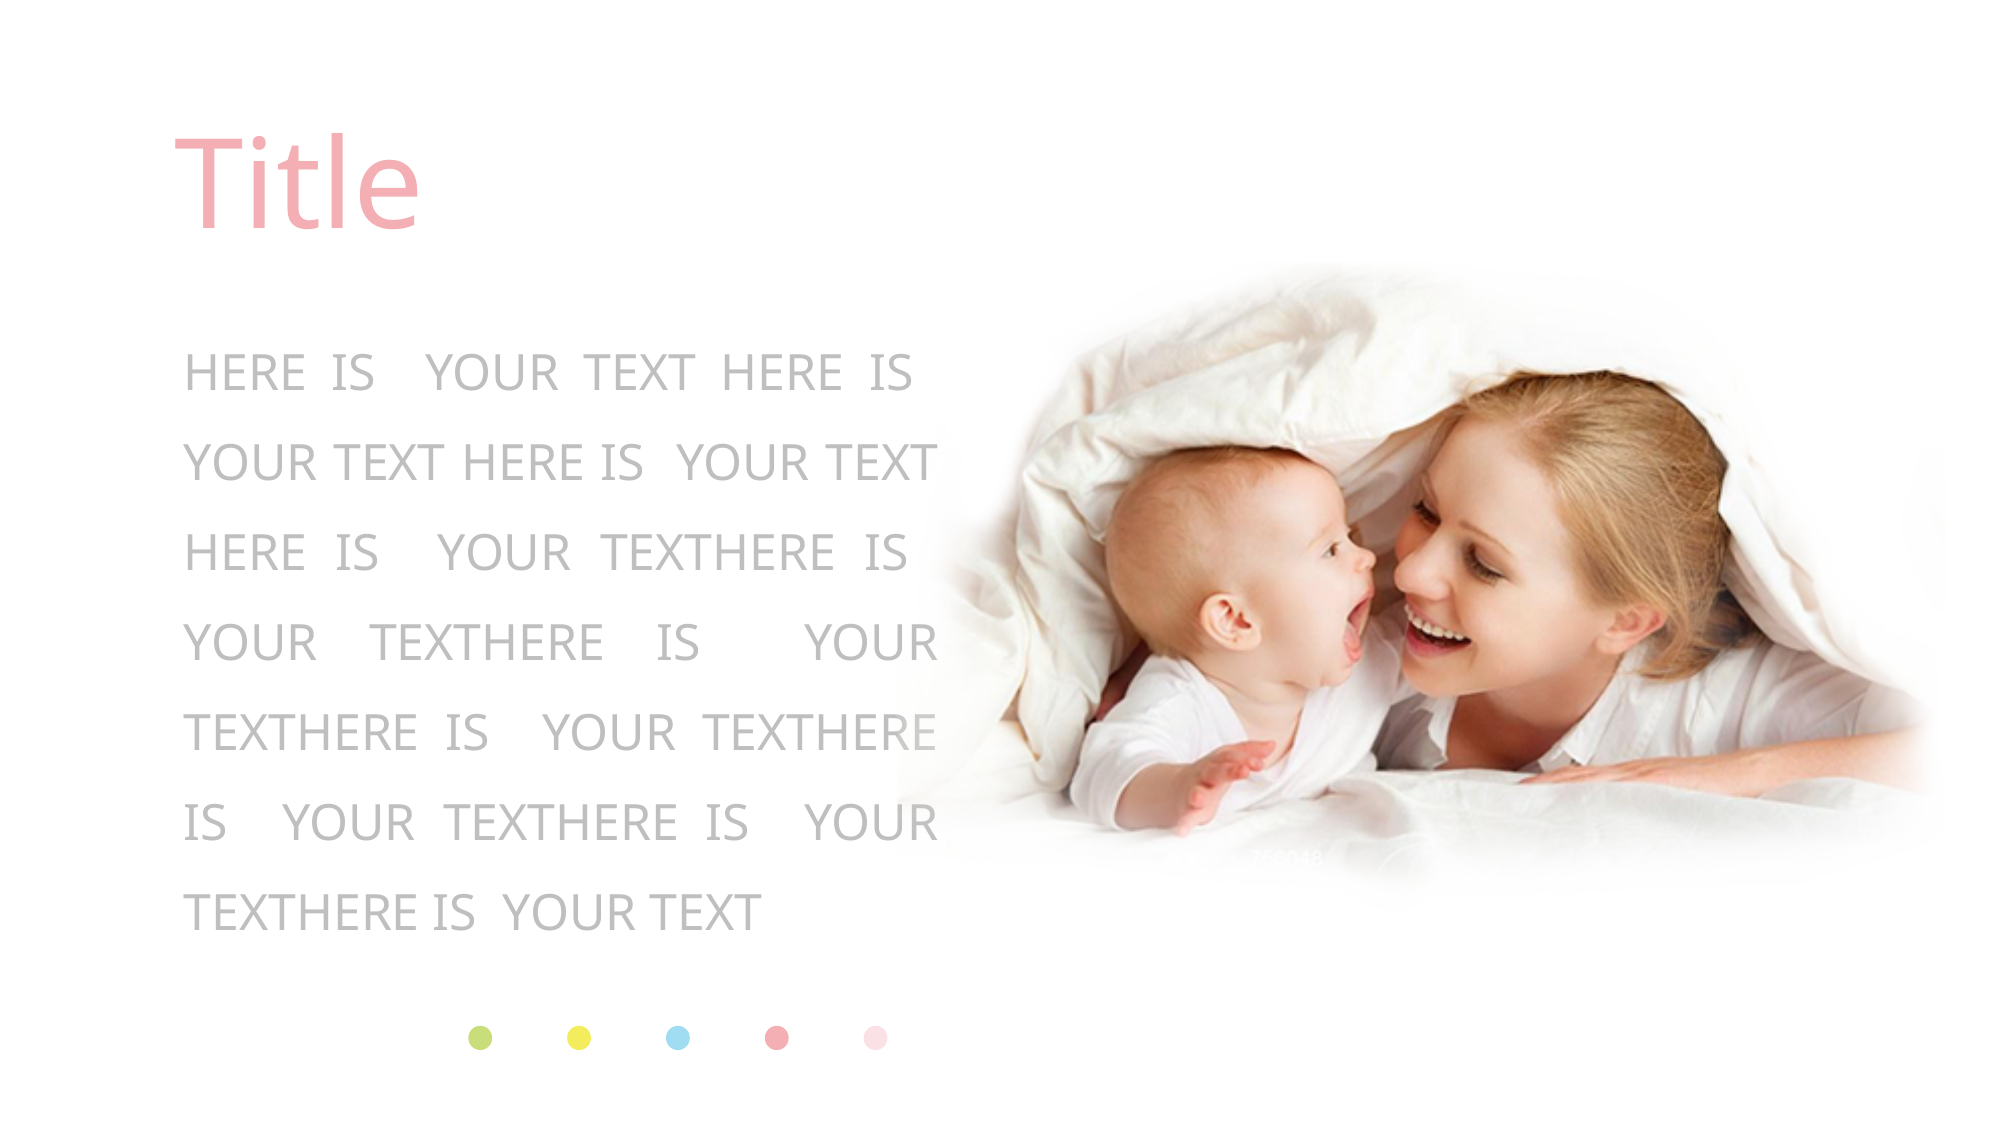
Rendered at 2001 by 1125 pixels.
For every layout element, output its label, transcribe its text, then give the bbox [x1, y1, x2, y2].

picture [833, 204, 2000, 971]
text_box [763, 1024, 790, 1052]
text_box [566, 1024, 593, 1052]
text_box [467, 1024, 494, 1052]
text_box [862, 1024, 889, 1052]
text_box HERE IS YOUR TEXT HERE IS YOUR TEXT HERE IS YOUR TEXT HERE IS YOUR TEXTHERE IS YOUR TEXTHERE IS YOUR TEXTHERE IS YOUR TEXTHERE IS YOUR TEXTHERE IS YOUR TEXTHERE IS YOUR TEXT [168, 302, 953, 1008]
text_box Title [118, 96, 481, 262]
text_box [664, 1024, 691, 1052]
